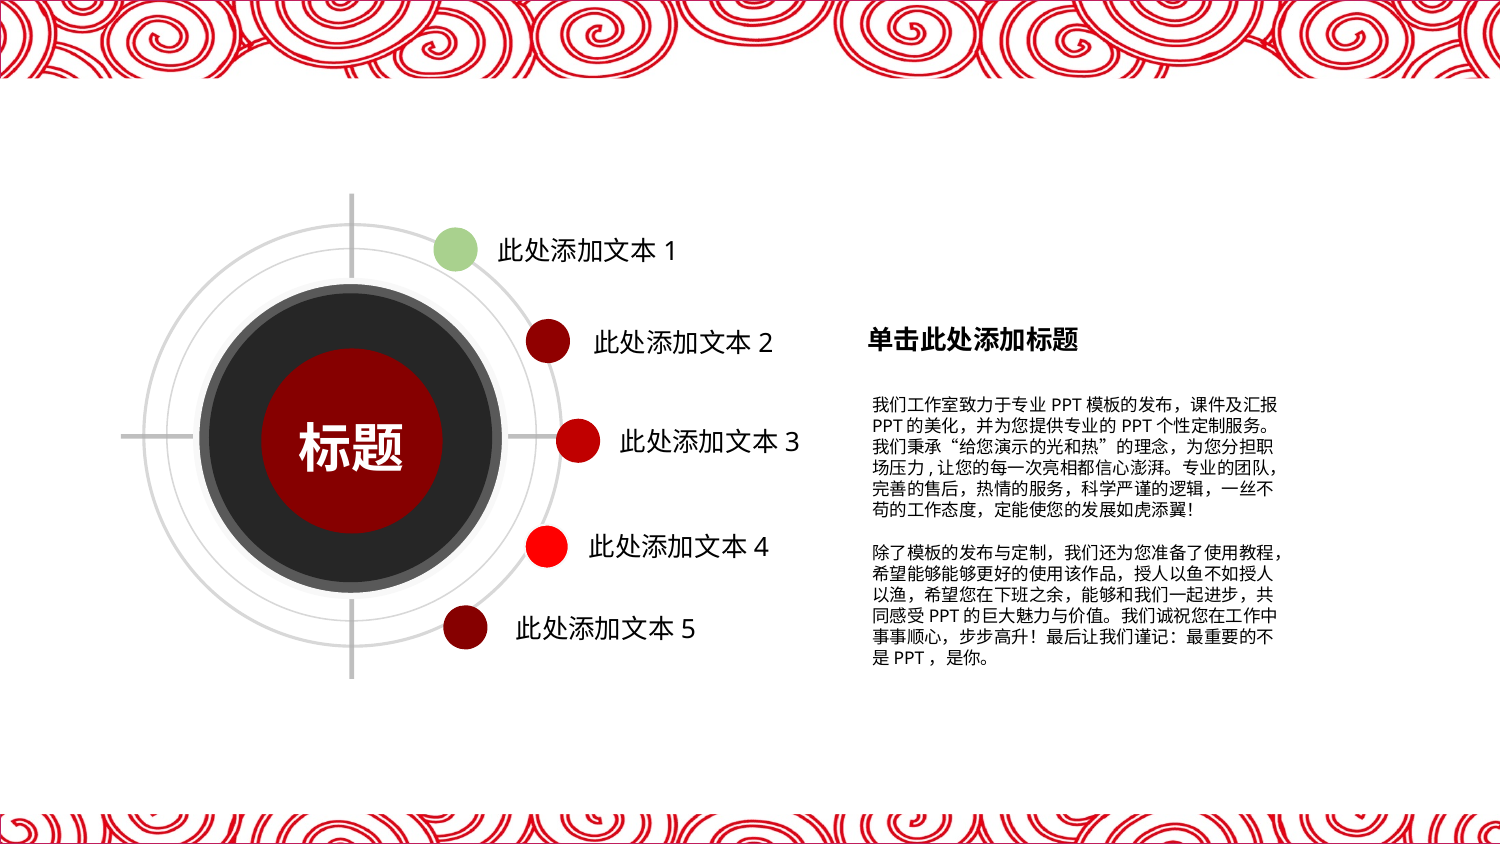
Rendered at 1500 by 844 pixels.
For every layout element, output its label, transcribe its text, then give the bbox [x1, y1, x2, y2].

text_box 我们工作室致力于专业PPT模板的发布，课件及汇报PPT的美化，并为您提供专业的PPT个性定制服务。我们秉承“给您演示的光和热”的理念，为您分担职场压力,让您的每一次亮相都信心澎湃。专业的团队，完善的售后，热情的服务，科学严谨的逻辑，一丝不苟的工作态度，定能使您的发展如虎添翼！ 除了模板的发布与定制，我们还为您准备了使用教程，希望能够能够更好的使用该作品，授人以鱼不如授人以渔，希望您在下班之余，能够和我们一起进步，共同感受PPT的巨大魅力与价值。我们诚祝您在工作中事事顺心，步步高升！最后让我们谨记：最重要的不是PPT，是你。 [861, 388, 1291, 700]
text_box 此处添加文本4 [583, 524, 849, 567]
text_box 单击此处添加标题 [856, 318, 1234, 361]
text_box [583, 419, 601, 463]
text_box 此处添加文本5 [583, 606, 776, 650]
text_box 此处添加文本3 [608, 419, 861, 462]
picture [1, 815, 1500, 843]
text_box 此处添加文本2 [583, 320, 853, 363]
picture [1, 1, 1500, 78]
text_box 此处添加文本1 [583, 228, 759, 271]
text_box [120, 193, 583, 679]
